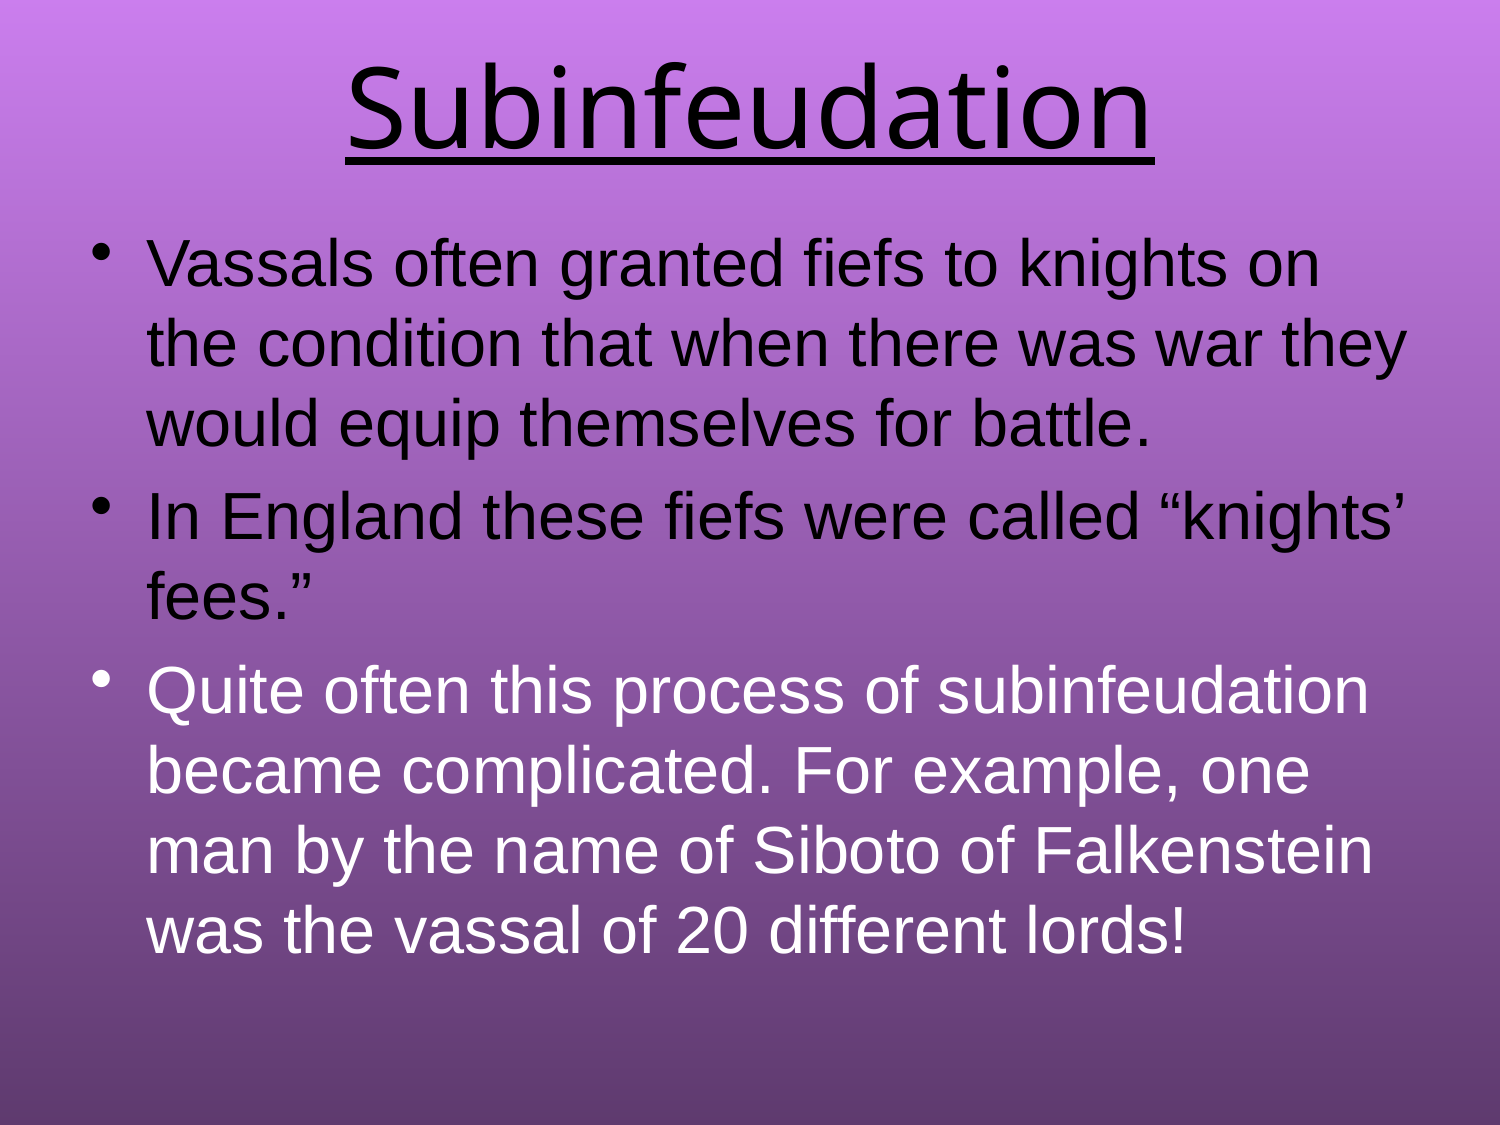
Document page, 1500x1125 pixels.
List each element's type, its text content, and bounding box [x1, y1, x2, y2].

list Vassals often granted fiefs to knights on the condition that when there was war they would equip themselves for battle. In England these fiefs were called “knights’ fees.” Quite often this process of subinfeudation became complicated. For example, one man by the name of Siboto of Falkenstein was the vassal of 20 different lords! [74, 212, 1426, 1051]
title Subinfeudation [74, 44, 1426, 163]
